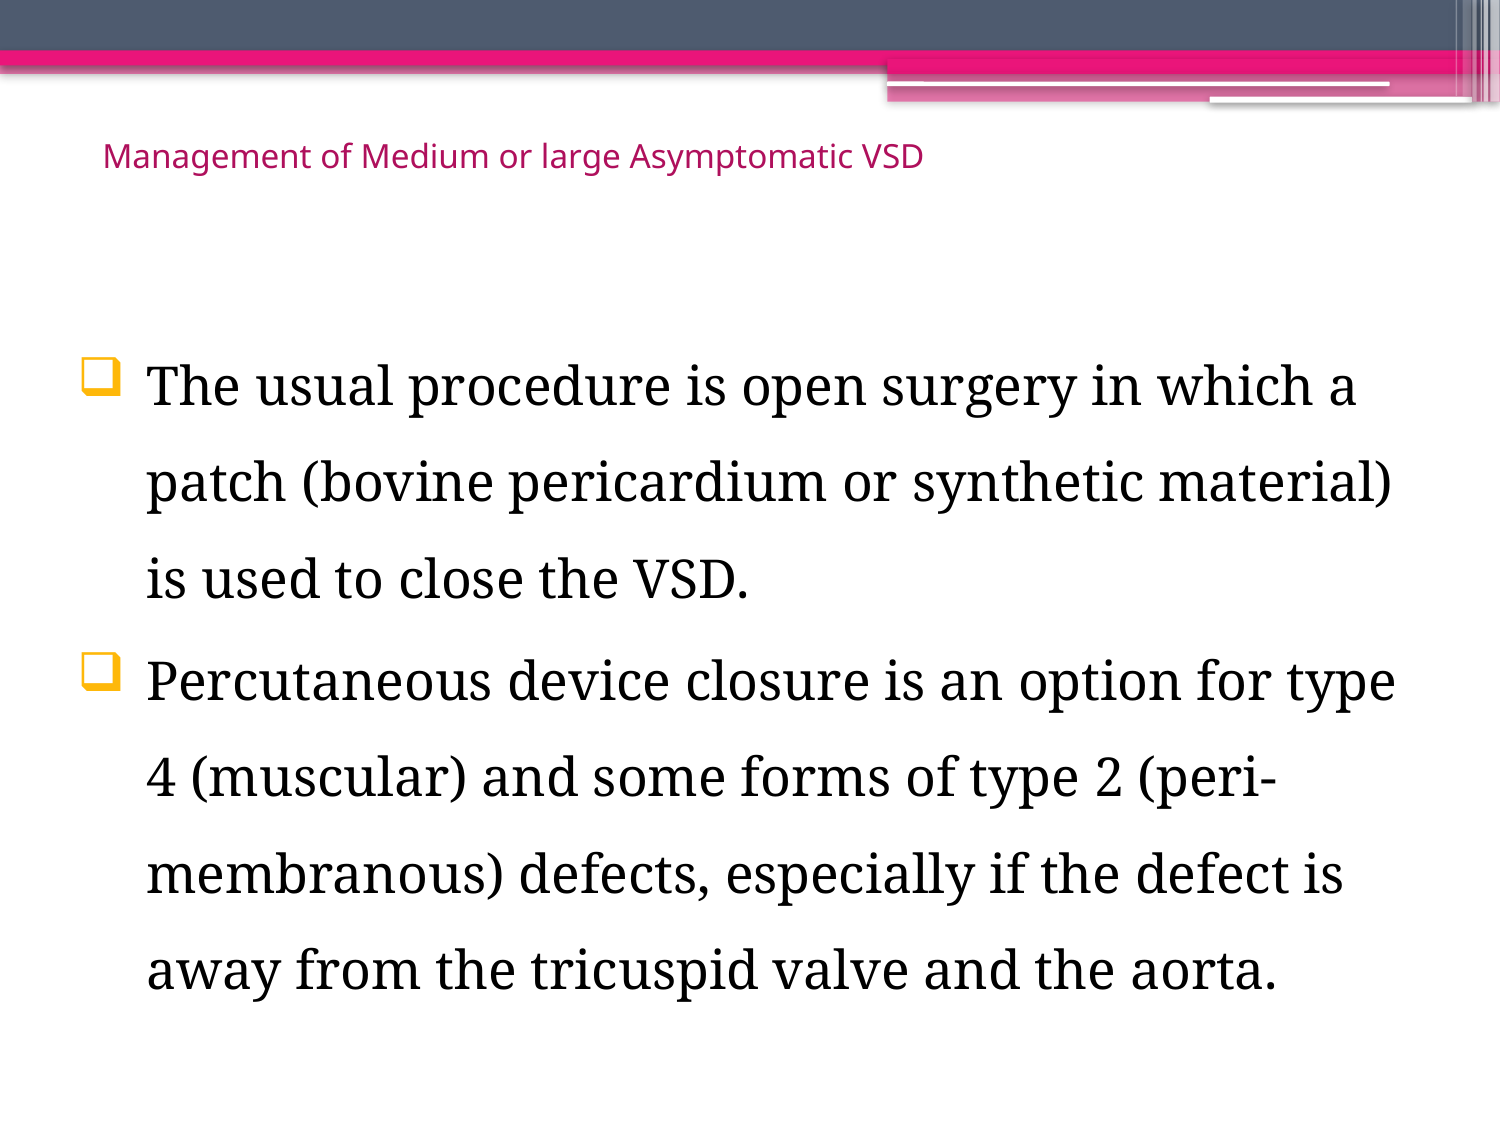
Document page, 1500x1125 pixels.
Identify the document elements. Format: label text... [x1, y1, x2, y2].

list The usual procedure is open surgery in which a patch (bovine pericardium or synthetic material) is used to close the VSD. Percutaneous device closure is an option for type 4 (muscular) and some forms of type 2 (peri-membranous) defects, especially if the defect is away from the tricuspid valve and the aorta. [62, 312, 1425, 1079]
title Management of Medium or large Asymptomatic VSD [87, 87, 1425, 238]
